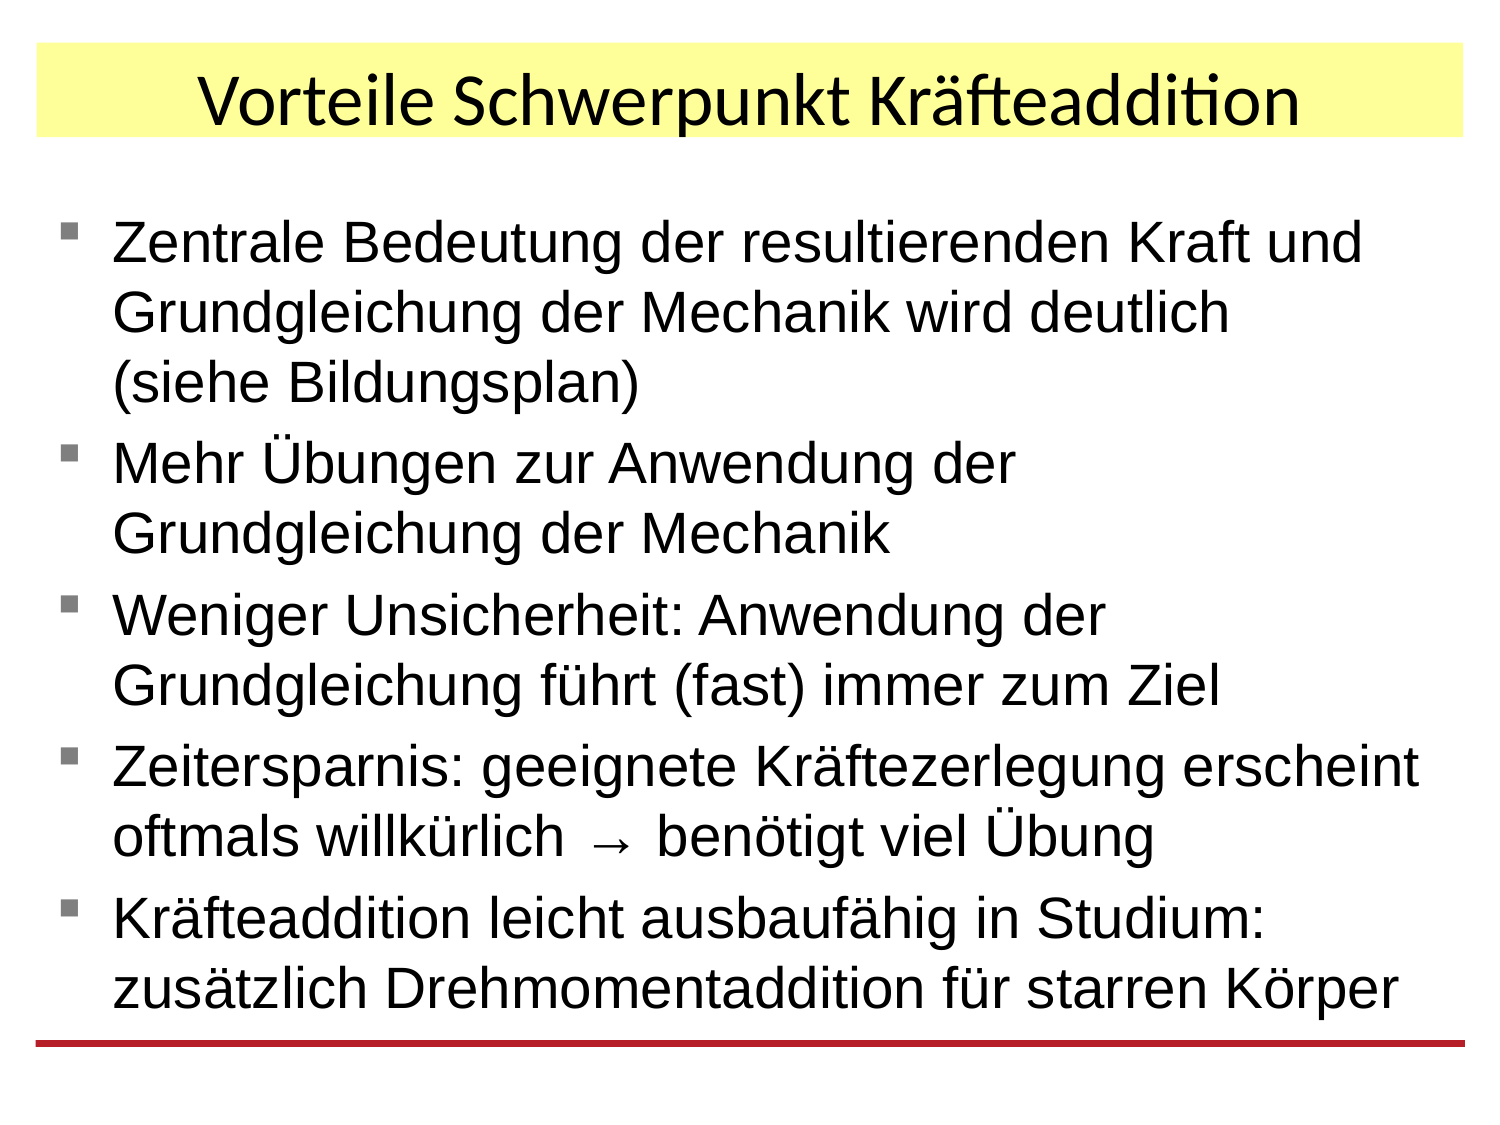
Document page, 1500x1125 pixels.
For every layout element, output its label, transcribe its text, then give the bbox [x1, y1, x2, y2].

title Vorteile Schwerpunkt Kräfteaddition [41, 42, 1459, 149]
list Zentrale Bedeutung der resultierenden Kraft und Grundgleichung der Mechanik wird deutlich (siehe Bildungsplan) Mehr Übungen zur Anwendung der Grundgleichung der Mechanik Weniger Unsicherheit: Anwendung der Grundgleichung führt (fast) immer zum Ziel Zeitersparnis: geeignete Kräftezerlegung erscheint oftmals willkürlich → benötigt viel Übung Kräfteaddition leicht ausbaufähig in Studium: zusätzlich Drehmomentaddition für starren Körper [41, 196, 1459, 1000]
